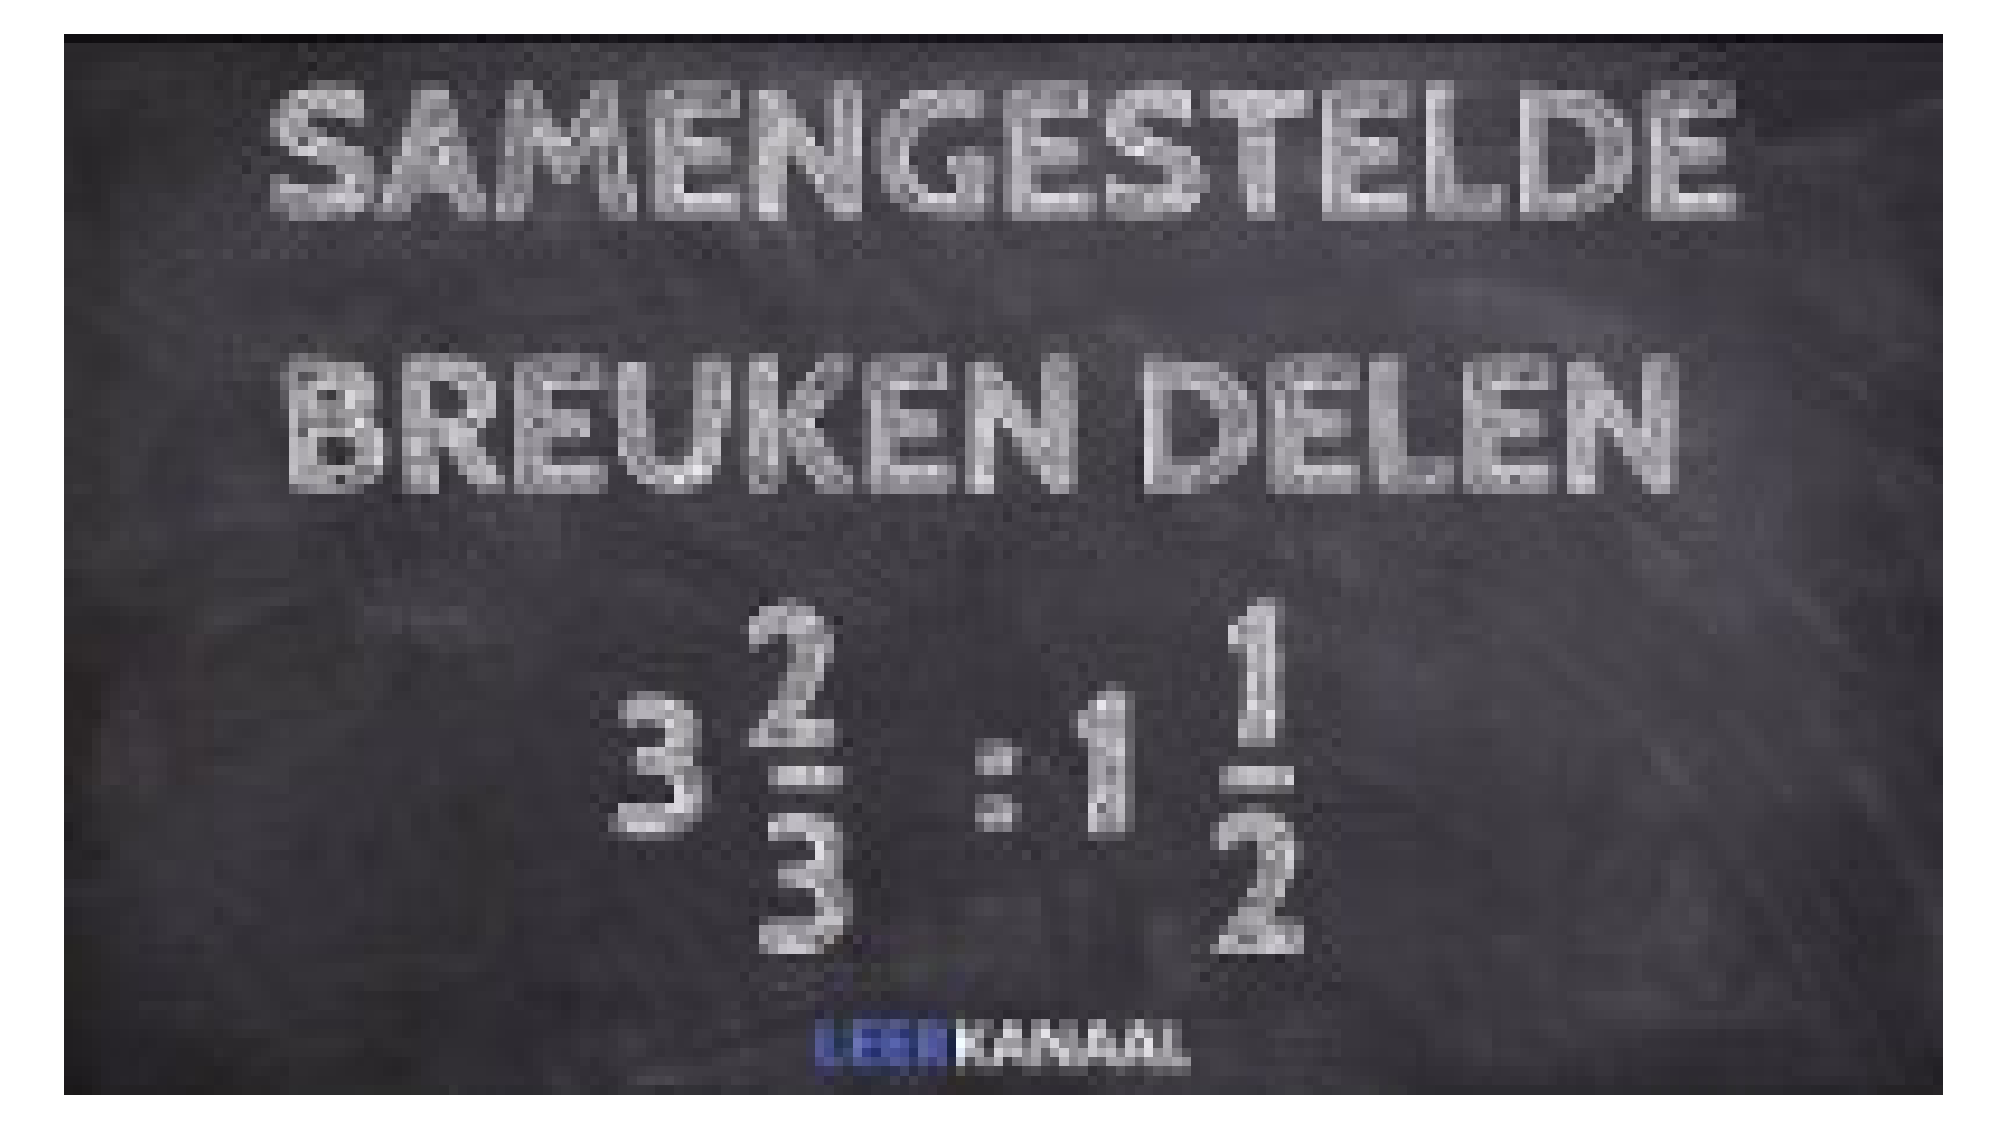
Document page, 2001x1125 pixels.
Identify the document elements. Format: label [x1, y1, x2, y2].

text_box [63, 33, 1944, 1096]
